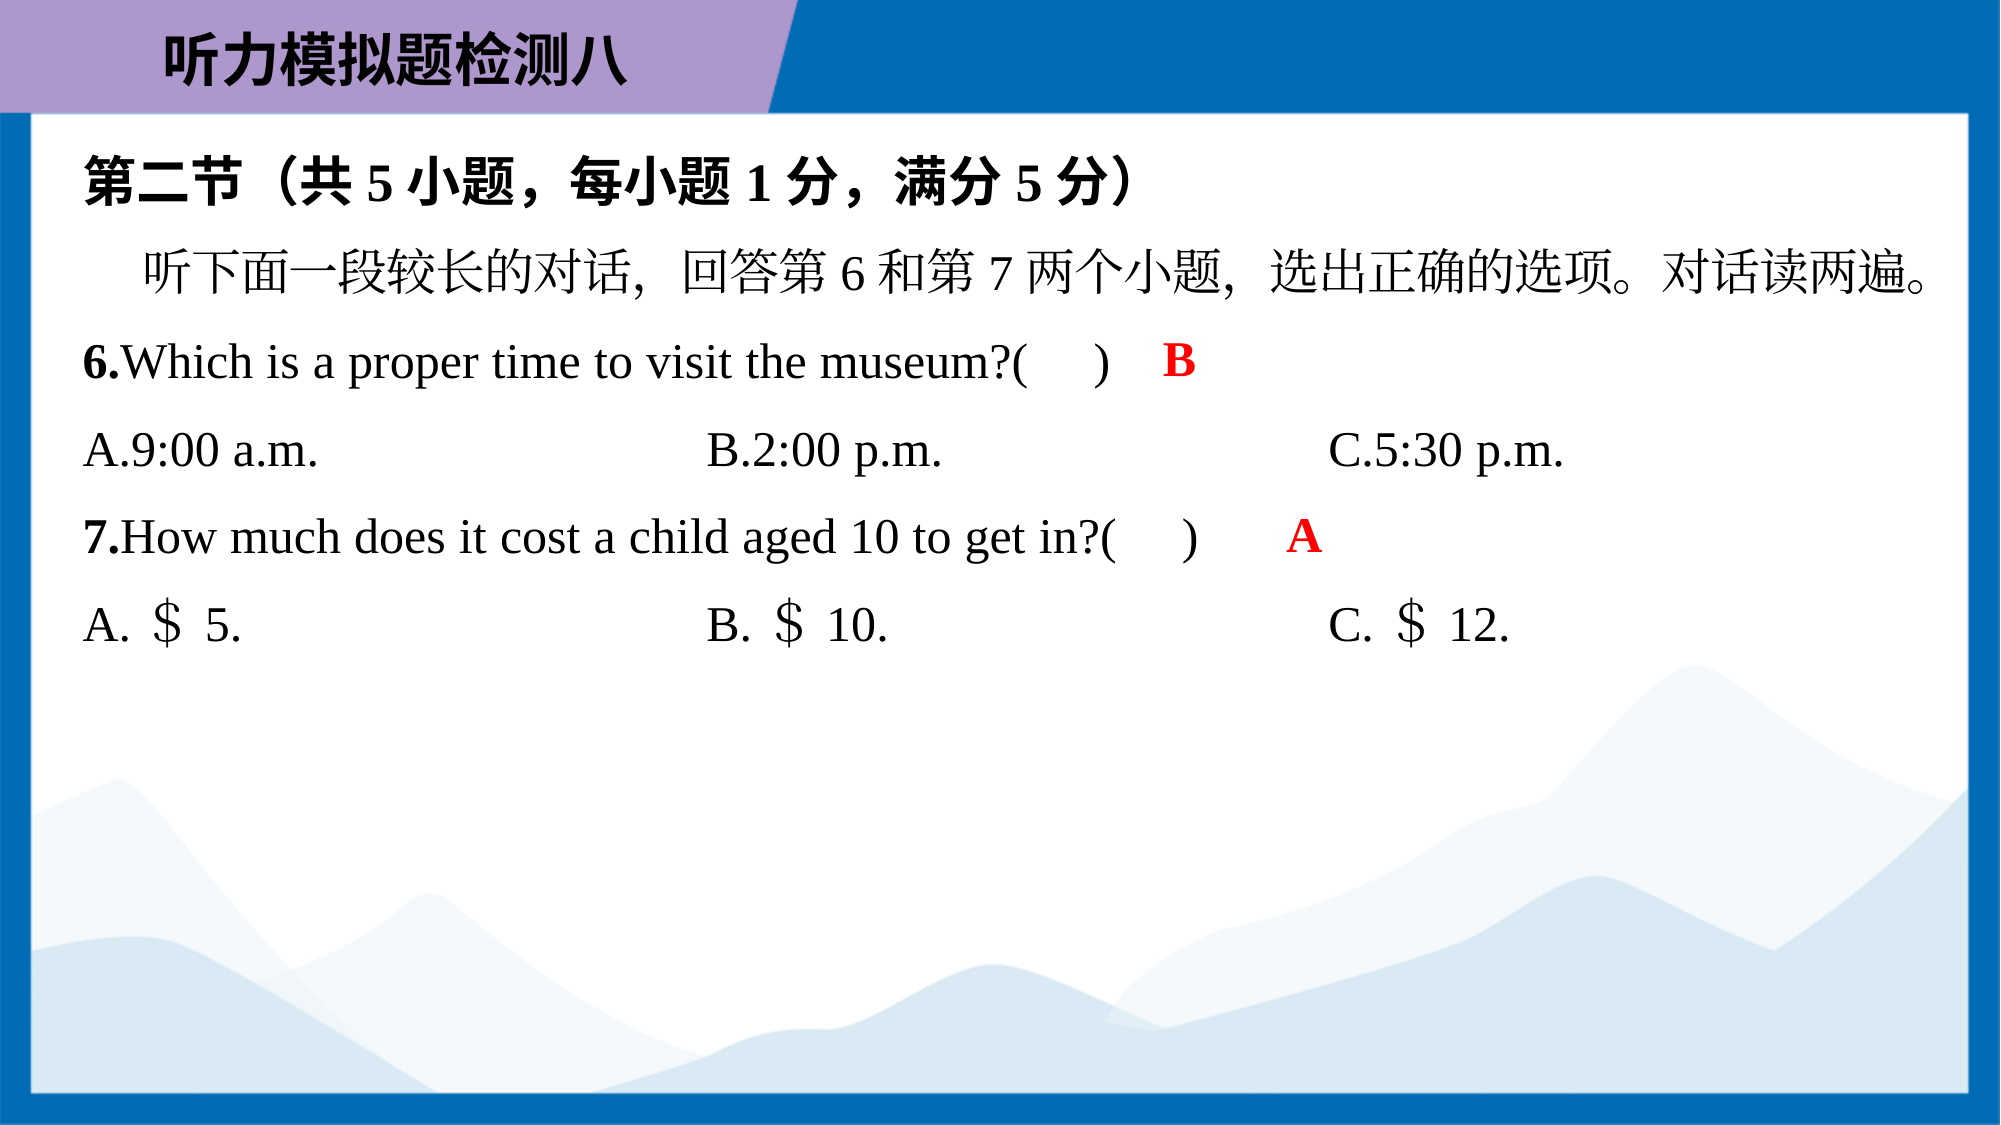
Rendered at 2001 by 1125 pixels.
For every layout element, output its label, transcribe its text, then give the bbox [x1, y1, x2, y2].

text_box 听下面一段较长的对话，回答第6和第7两个小题，选出正确的选项。对话读两遍。 [82, 212, 1917, 291]
text_box 第二节（共5小题，每小题1分，满分5分） [82, 146, 1917, 212]
text_box 6.Which is a proper time to visit the museum?( ) [82, 301, 1917, 379]
text_box A.9:00 a.m. B.2:00 p.m. C.5:30 p.m. [82, 388, 1917, 467]
text_box 7.How much does it cost a child aged 10 to get in?( ) [82, 476, 1917, 555]
text_box A [1267, 474, 1341, 553]
text_box B [1144, 299, 1215, 378]
picture [0, 0, 2000, 1125]
text_box A.＄5. B.＄10. C.＄12. [82, 564, 1917, 642]
